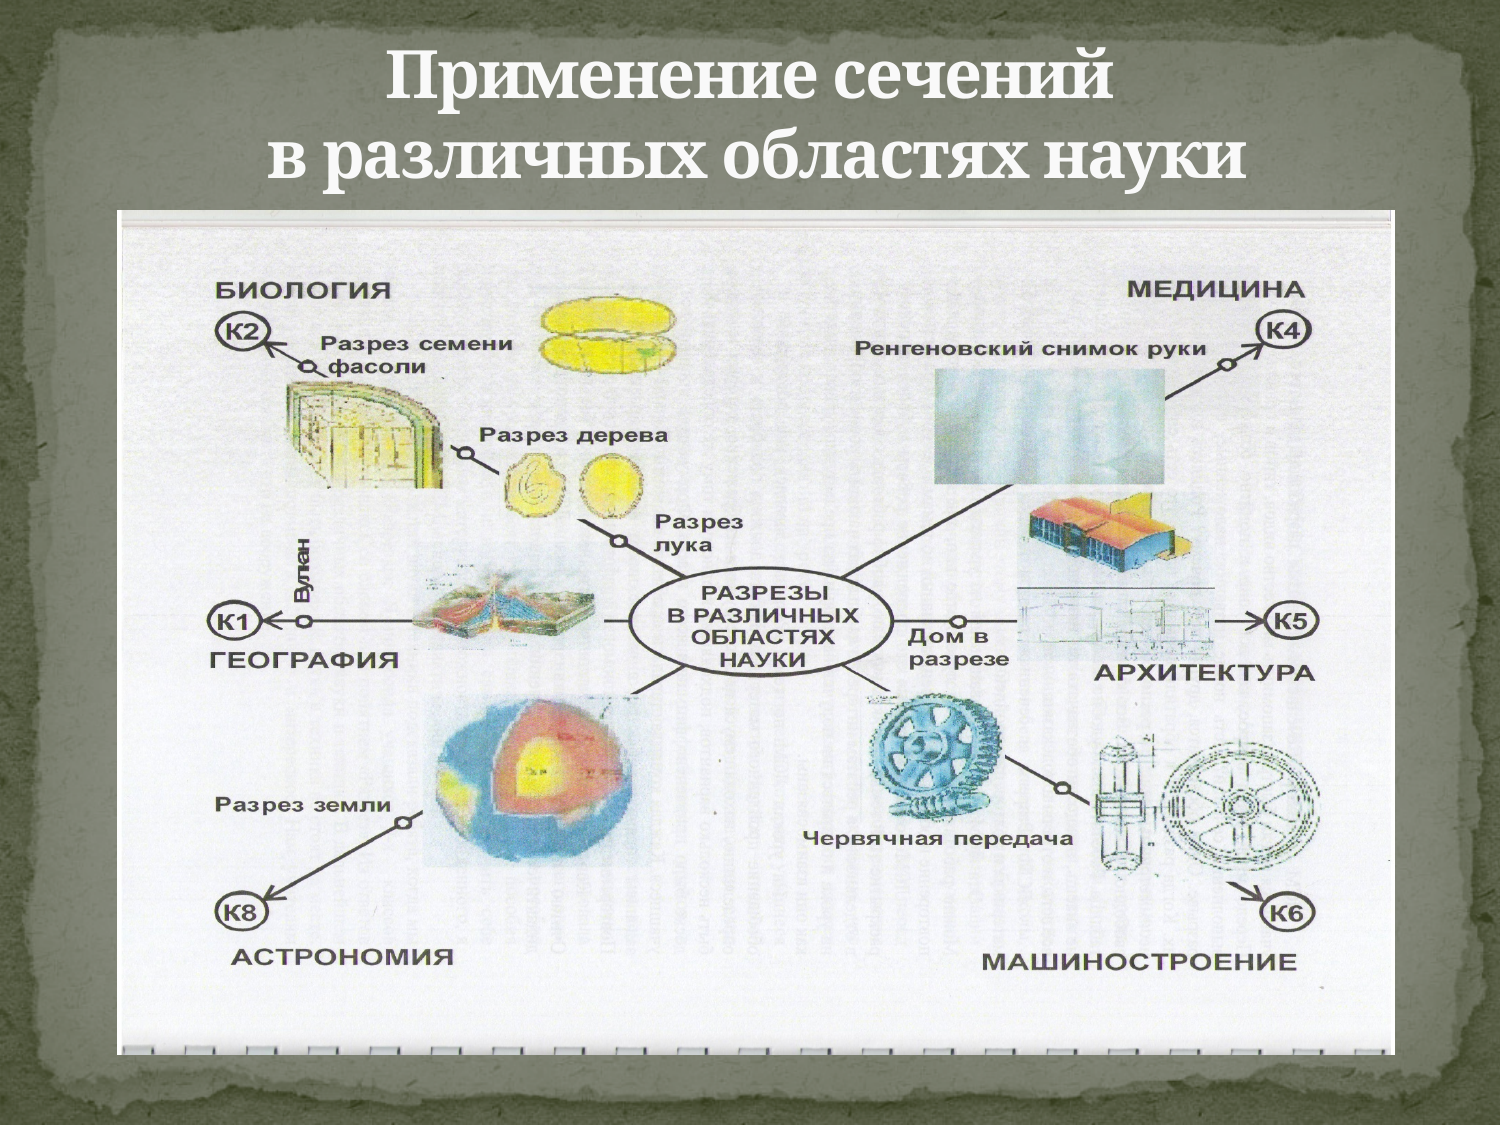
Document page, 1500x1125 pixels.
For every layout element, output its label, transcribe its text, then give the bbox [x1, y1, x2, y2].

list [121, 214, 1391, 1052]
title Применение сечений в различных областях науки [74, 58, 1425, 200]
